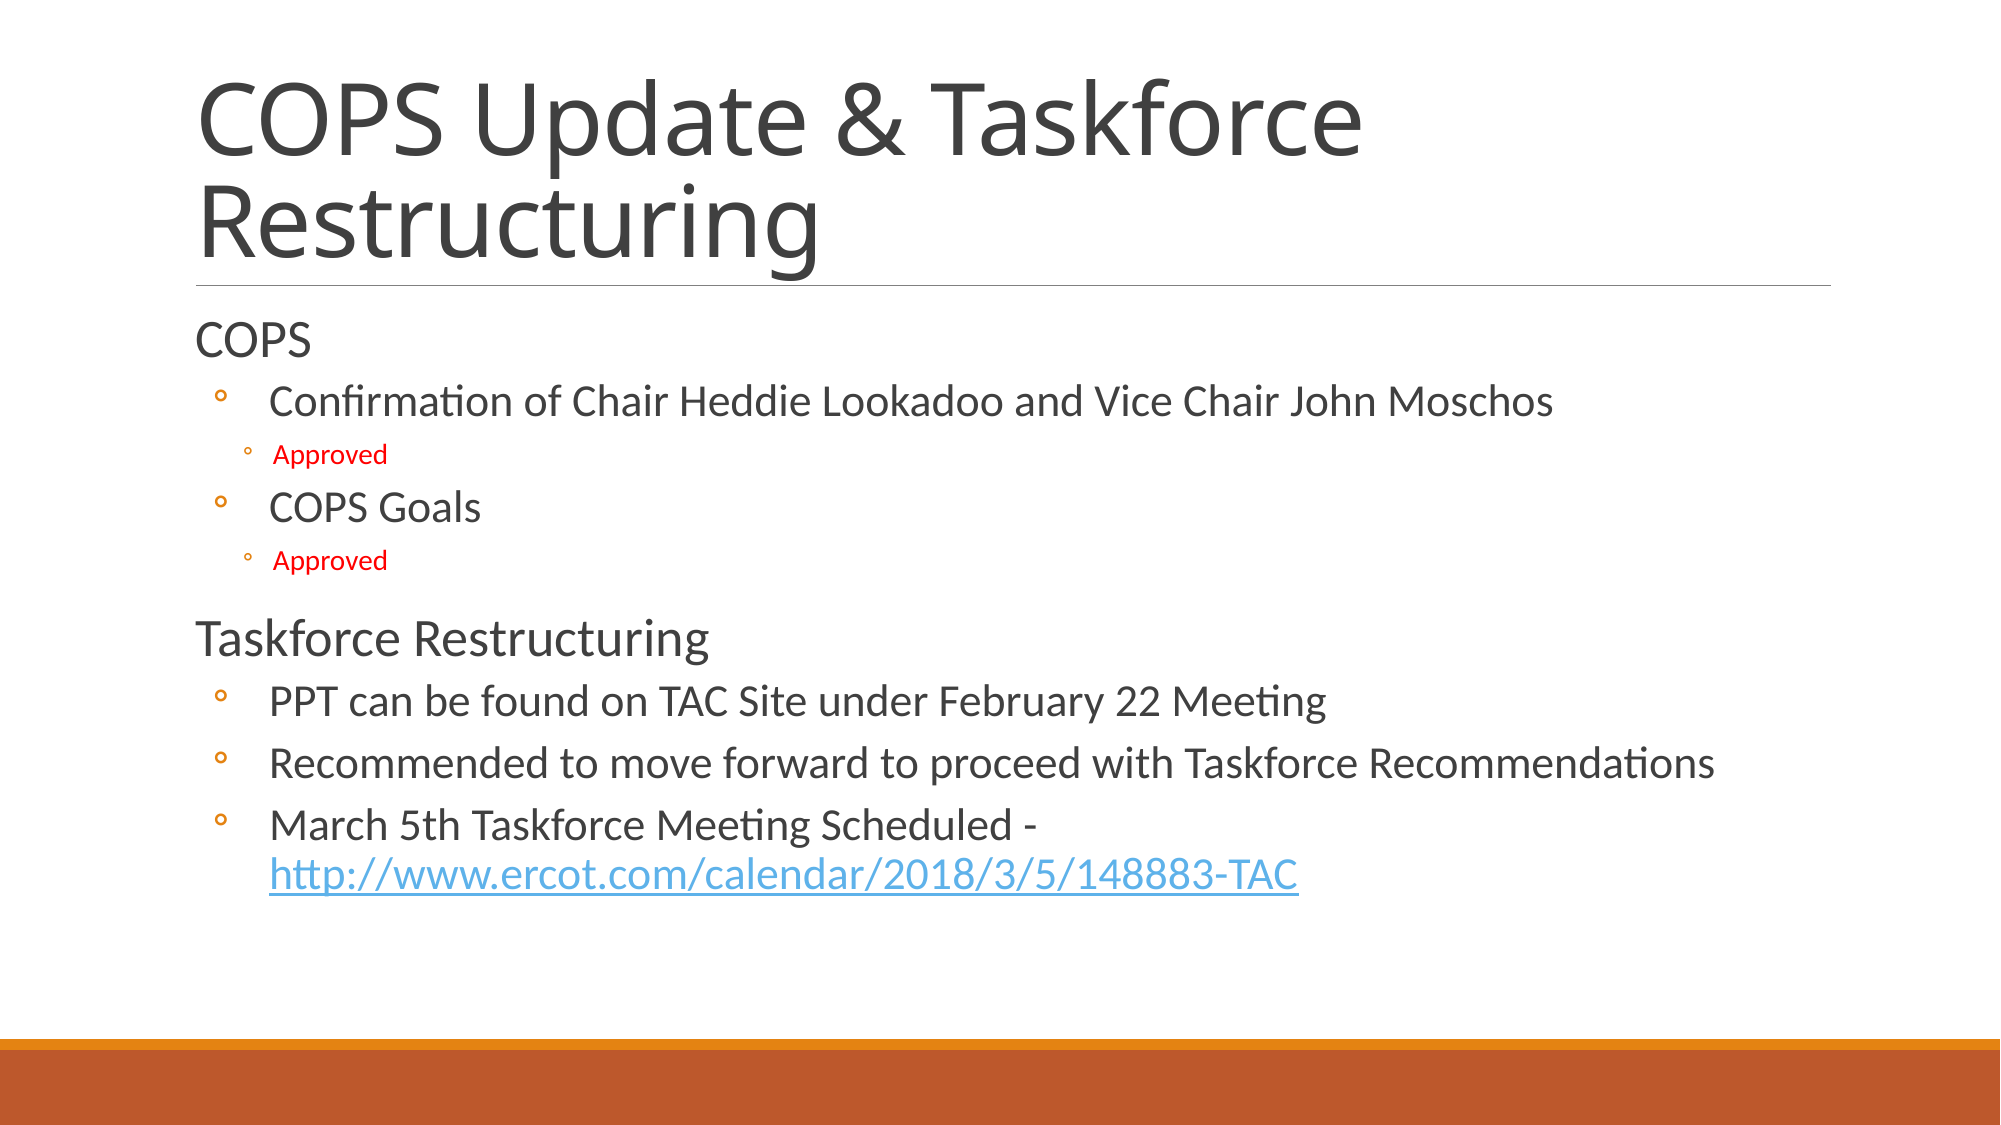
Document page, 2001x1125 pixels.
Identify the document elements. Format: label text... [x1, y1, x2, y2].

list COPS Confirmation of Chair Heddie Lookadoo and Vice Chair John Moschos Approved COPS Goals Approved Taskforce Restructuring PPT can be found on TAC Site under February 22 Meeting Recommended to move forward to proceed with Taskforce Recommendations March 5th Taskforce Meeting Scheduled - http://www.ercot.com/calendar/2018/3/5/148883-TAC [180, 302, 1830, 963]
title COPS Update & Taskforce Restructuring [180, 47, 1830, 285]
